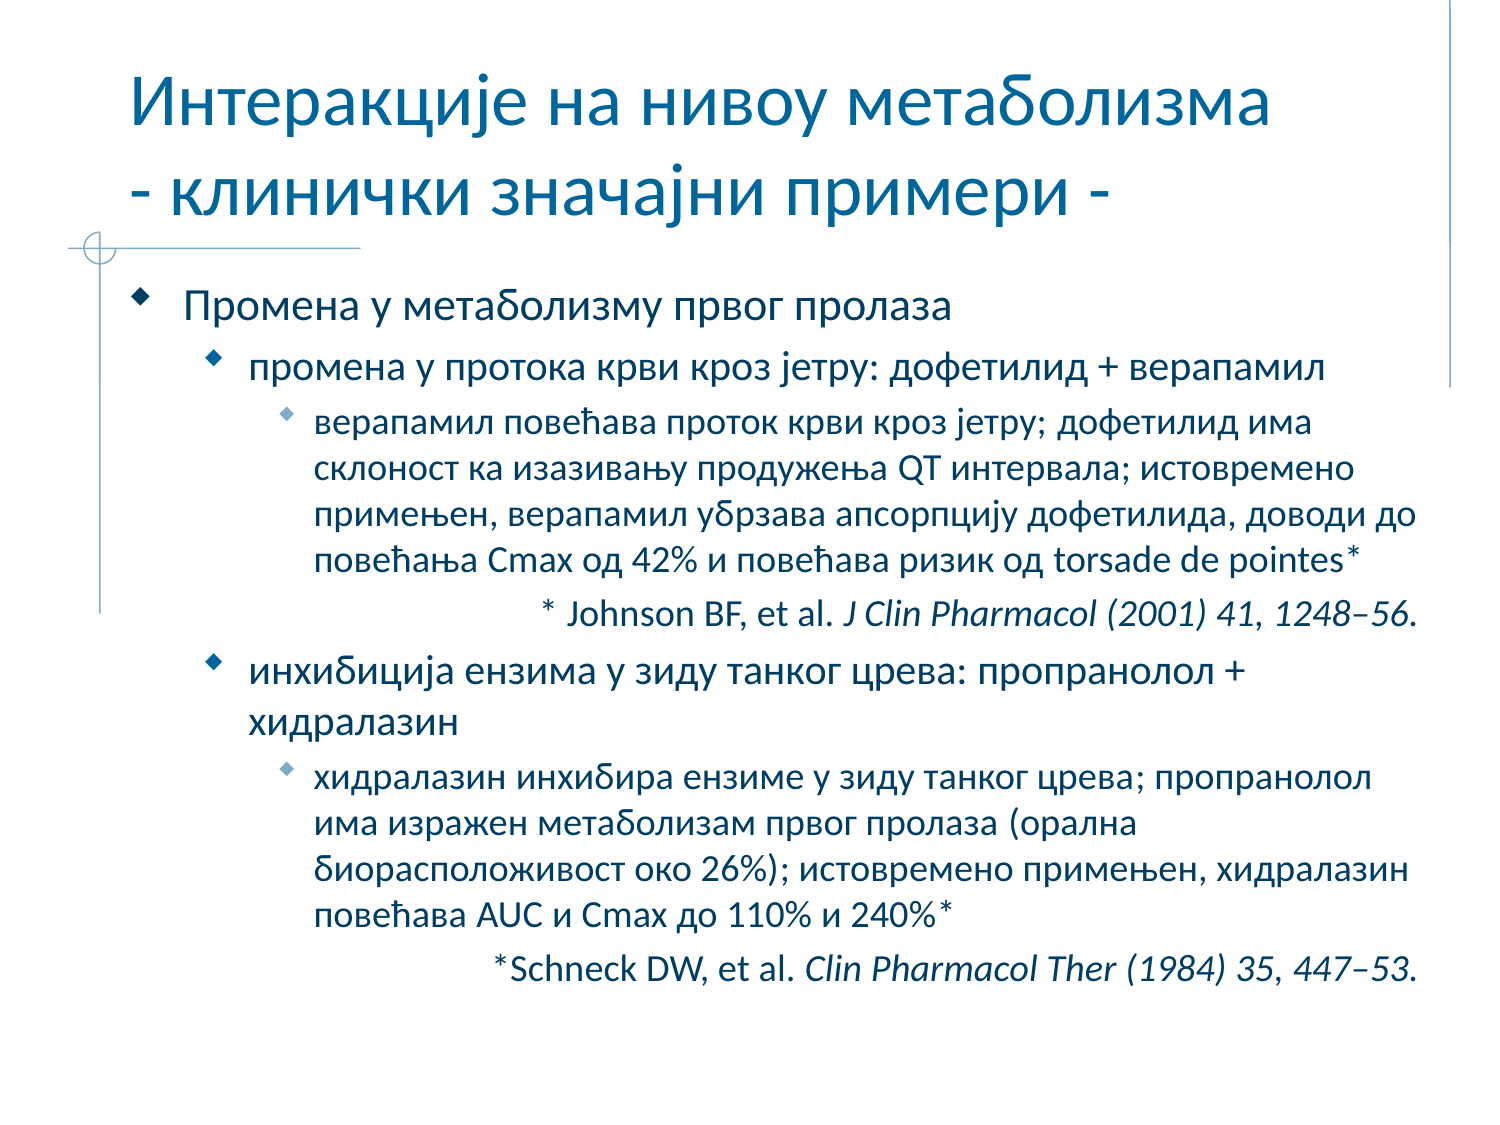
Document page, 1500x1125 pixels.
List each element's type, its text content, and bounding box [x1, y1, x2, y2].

title Интеракције на нивоу метаболизма - клинички значајни примери - [113, 49, 1436, 238]
list Промена у метаболизму првог пролаза промена у протока крви кроз јетру: дофетилид + верапамил верапамил повећава проток крви кроз јетру; дофетилид има склоност ка изазивању продужења QT интервала; истовремено примењен, верапамил убрзава апсорпцију дофетилида, доводи до повећања Cmax од 42% и повећава ризик од torsade de pointes* * Johnson BF, et al. J Clin Pharmacol (2001) 41, 1248–56. инхибиција ензима у зиду танког црева: пропранолол + хидралазин хидралазин инхибира ензиме у зиду танког црева; пропранолол има изражен метаболизам првог пролаза (орална биорасположивост око 26%); истовремено примењен, хидралазин повећава AUC и Cmax до 110% и 240%* *Schneck DW, et al. Clin Pharmacol Ther (1984) 35, 447–53. [111, 266, 1436, 1024]
